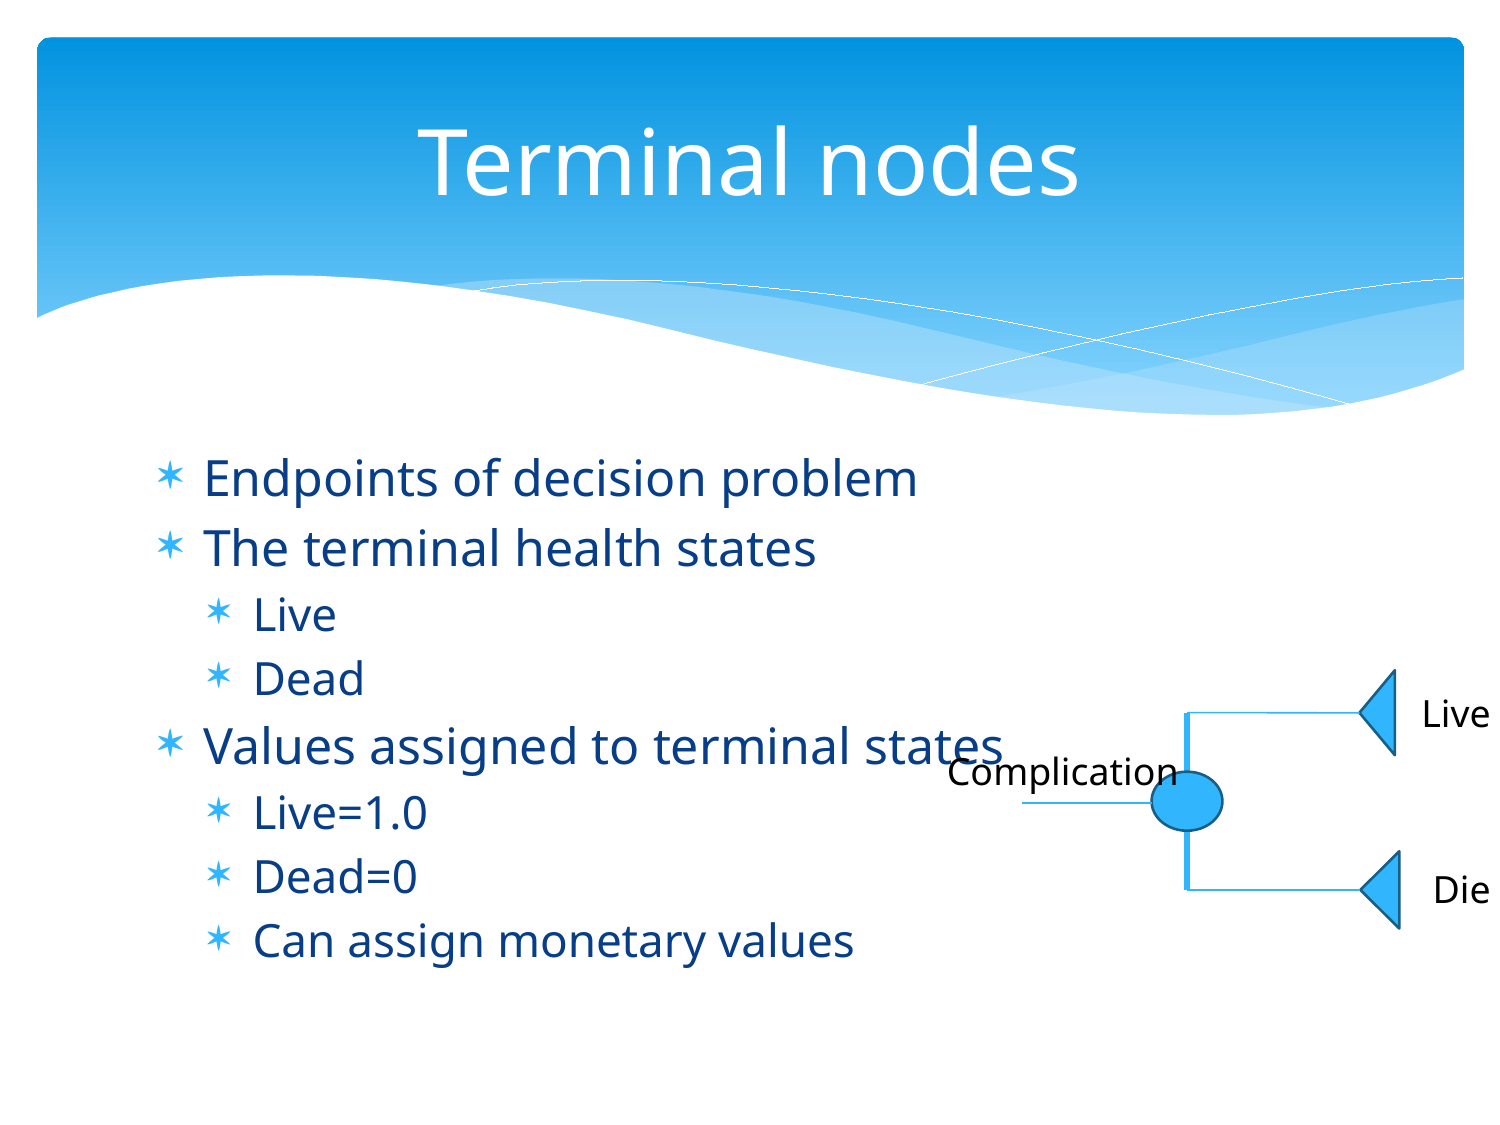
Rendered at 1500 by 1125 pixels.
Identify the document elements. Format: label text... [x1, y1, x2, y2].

text_box [1150, 801, 1181, 832]
text_box Live [1406, 682, 1500, 743]
list Endpoints of decision problem The terminal health states Live Dead Values assigned to terminal states Live=1.0 Dead=0 Can assign monetary values [143, 438, 1359, 1005]
title Terminal nodes [75, 55, 1425, 261]
text_box Complication [932, 740, 1181, 801]
text_box [1358, 668, 1397, 757]
text_box Die [1417, 858, 1500, 919]
text_box [1192, 770, 1224, 832]
text_box [1359, 850, 1401, 930]
